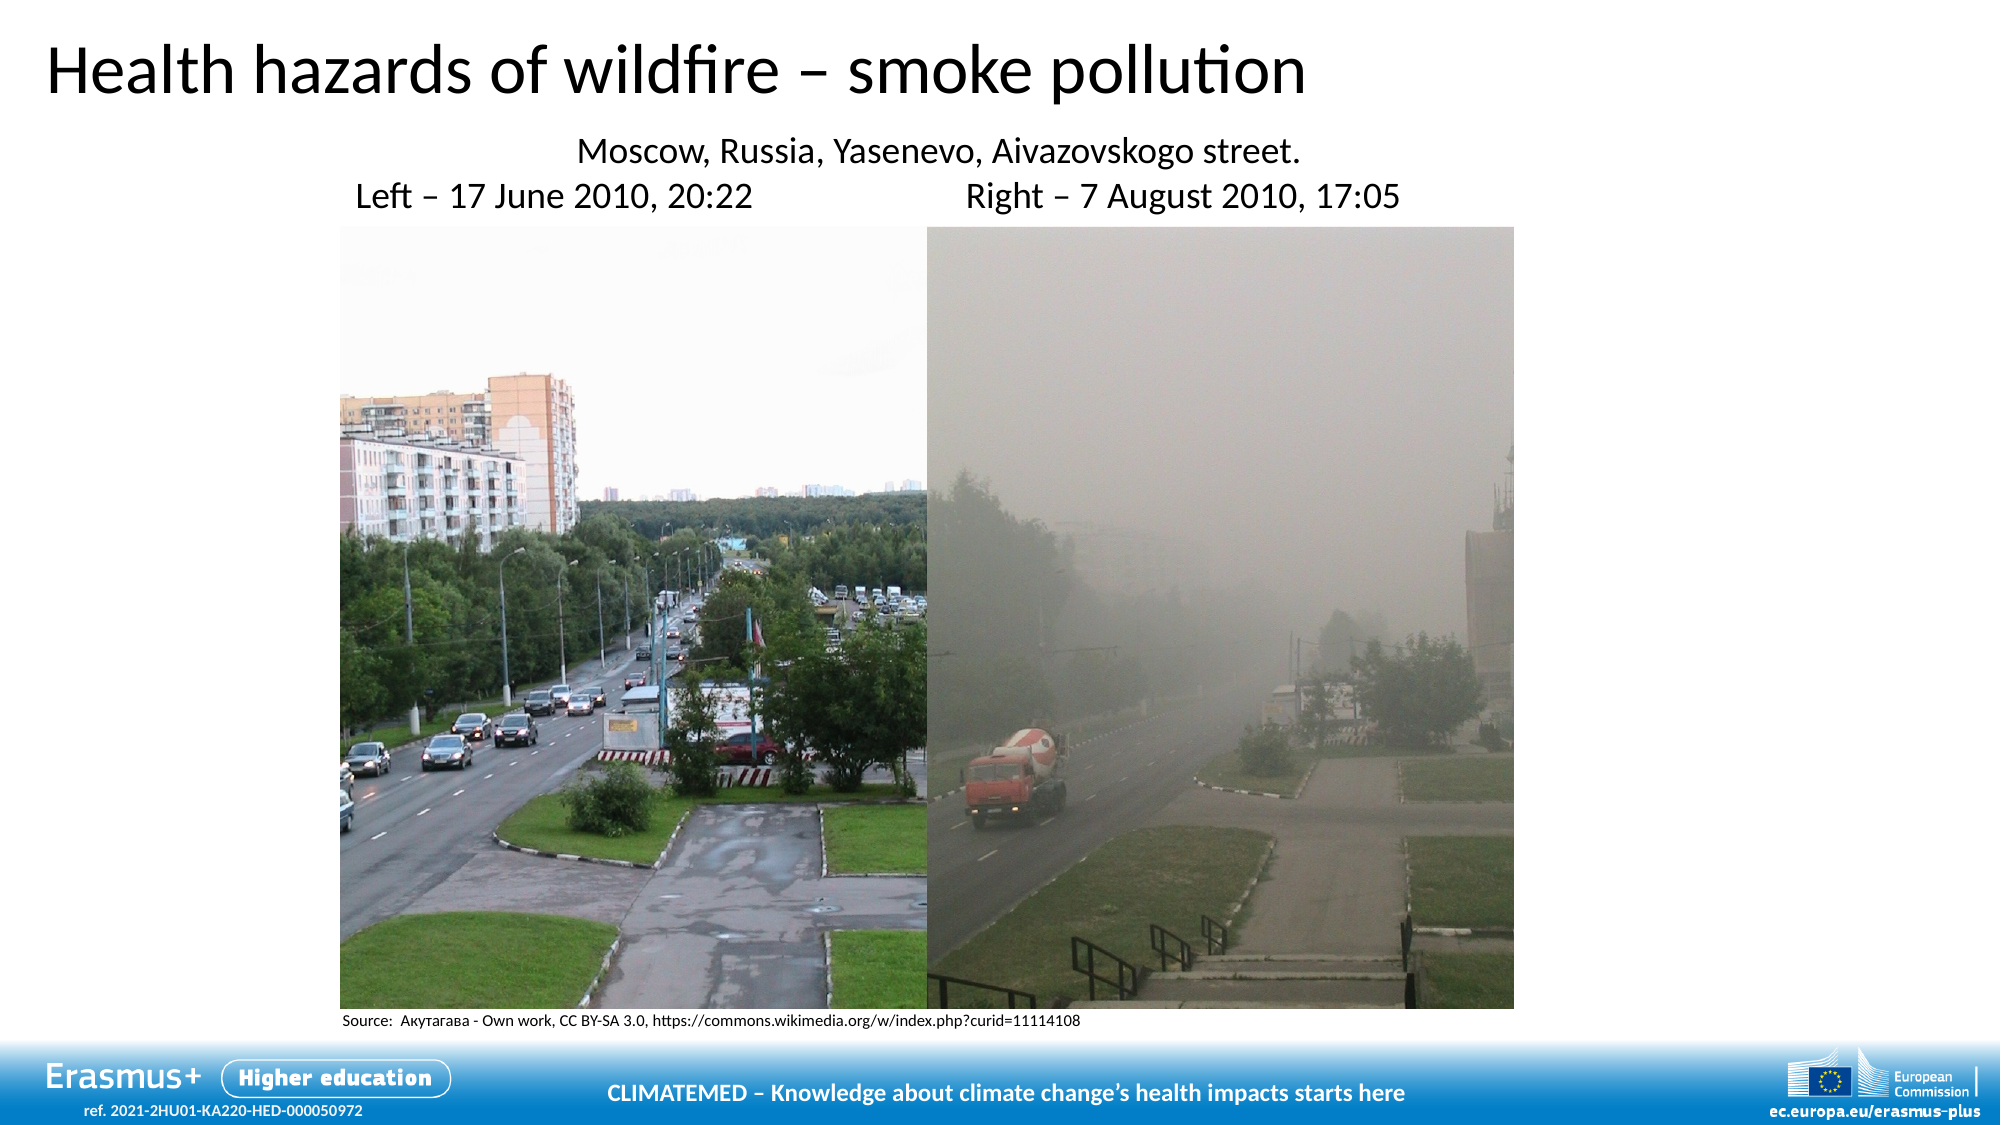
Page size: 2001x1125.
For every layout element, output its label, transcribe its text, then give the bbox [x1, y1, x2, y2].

text_box Source: Акутагава - Own work, CC BY-SA 3.0, https://commons.wikimedia.org/w/index.php?curid=11114108 [327, 1002, 1793, 1038]
text_box Moscow, Russia, Yasenevo, Aivazovskogo street. Left – 17 June 2010, 20:22 Right – 7 August 2010, 17:05 [340, 118, 1546, 224]
picture [0, 226, 2000, 1125]
title Health hazards of wildfire – smoke pollution [31, 25, 1984, 116]
